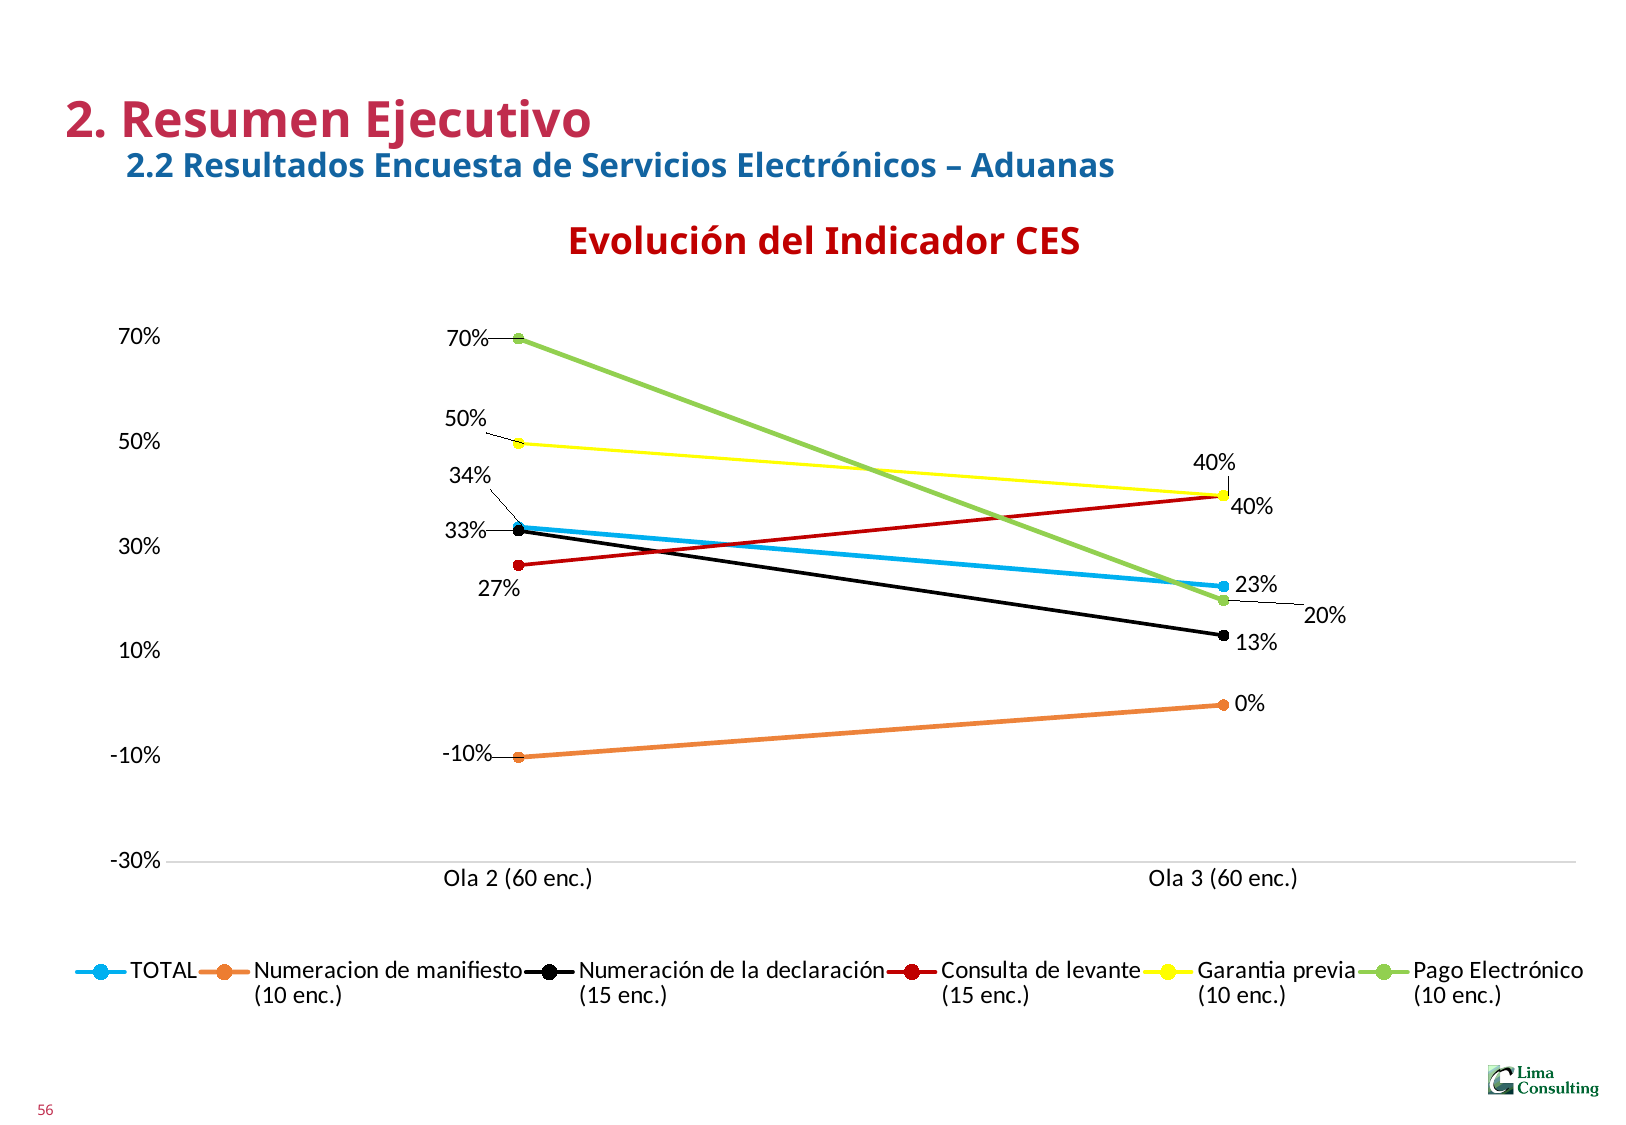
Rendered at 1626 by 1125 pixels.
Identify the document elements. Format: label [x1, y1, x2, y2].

title [50, 59, 1599, 219]
chart [74, 270, 1587, 1027]
picture [1488, 1065, 1599, 1097]
text_box [136, 219, 1513, 270]
